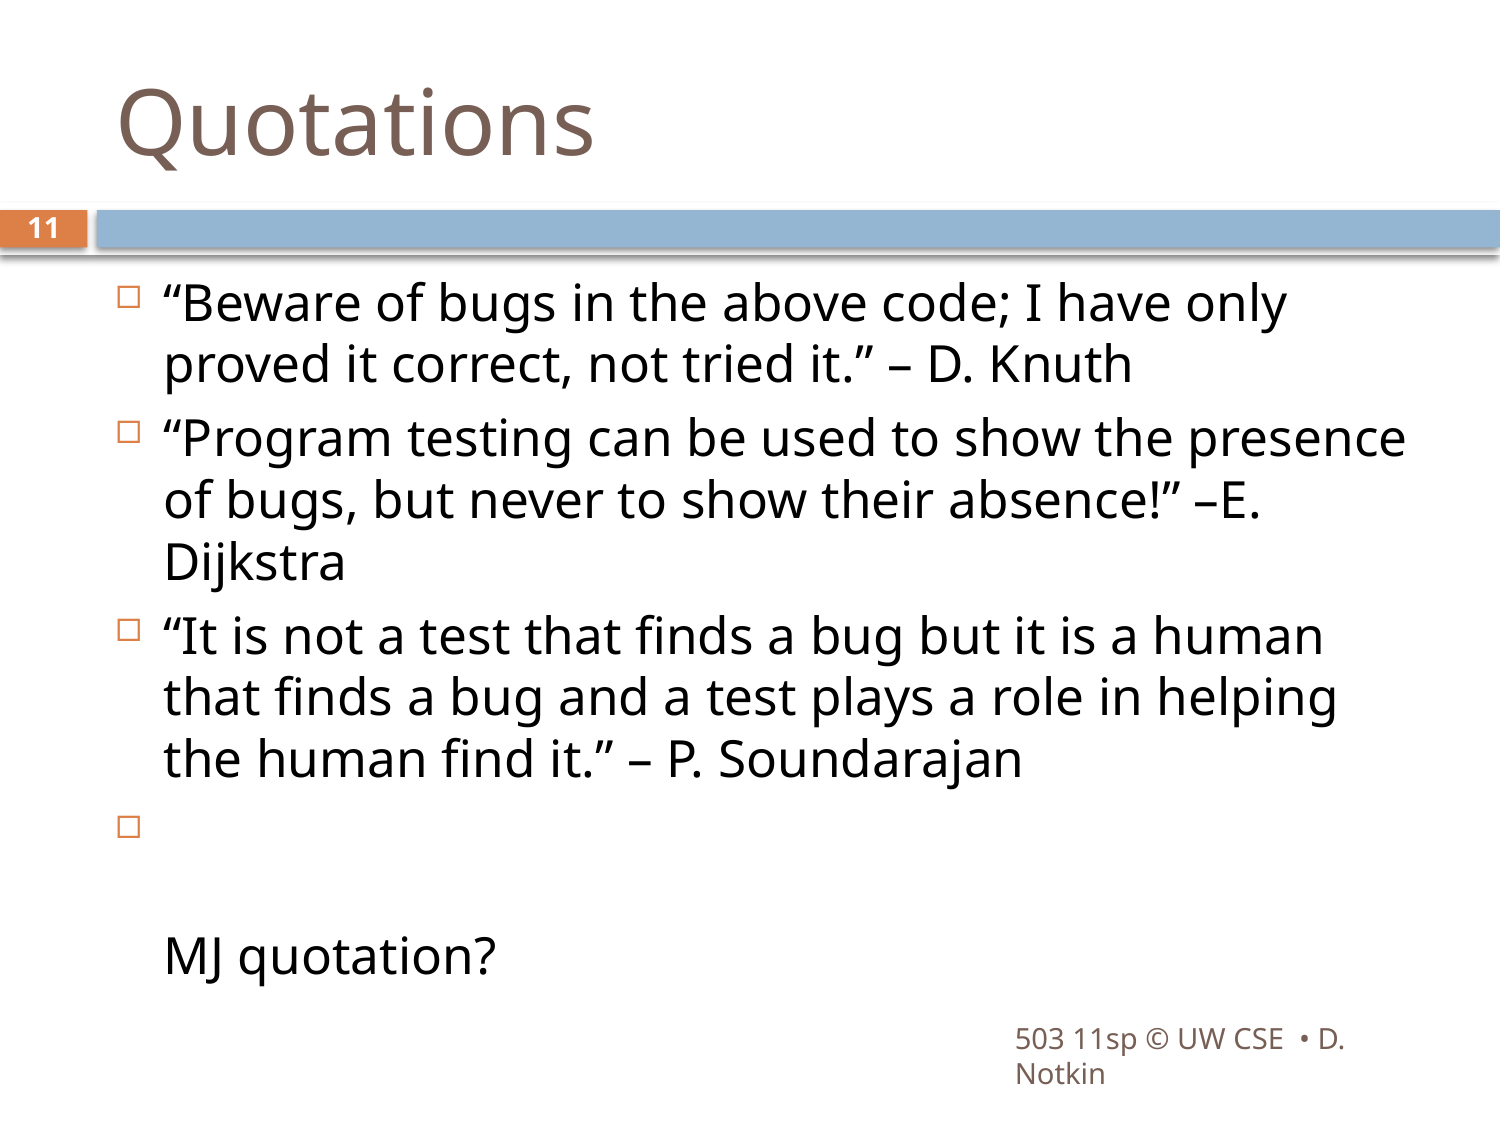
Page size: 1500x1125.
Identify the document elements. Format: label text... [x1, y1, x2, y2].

list “Beware of bugs in the above code; I have only proved it correct, not tried it.” – D. Knuth “Program testing can be used to show the presence of bugs, but never to show their absence!” –E. Dijkstra “It is not a test that finds a bug but it is a human that finds a bug and a test plays a role in helping the human find it.” – P. Soundarajan MJ quotation? [100, 262, 1438, 1000]
slide_number 11 [0, 208, 88, 249]
title Quotations [100, 37, 1438, 200]
slide_number 503 11sp © UW CSE • D. Notkin [999, 1025, 1438, 1085]
